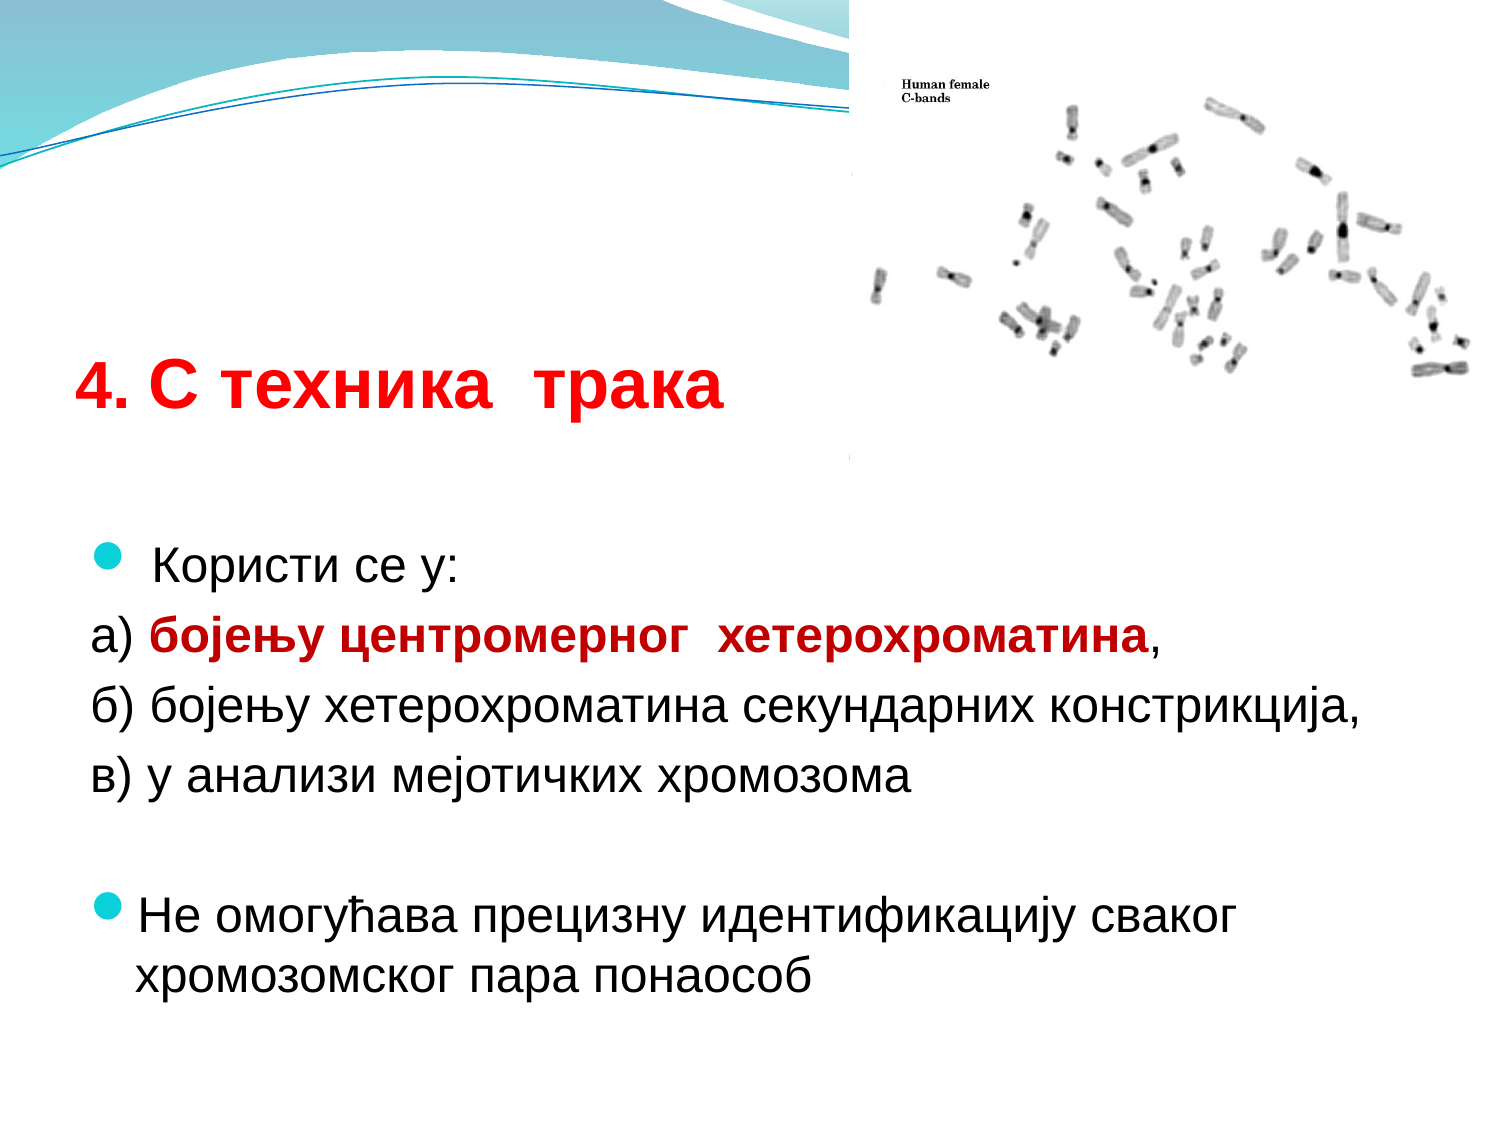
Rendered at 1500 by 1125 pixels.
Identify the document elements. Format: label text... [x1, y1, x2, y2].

list Користи се у: а) бојењу центромерног хетерохроматина, б) бојењу хетерохроматина секундарних констрикција, в) у анализи мејотичких хромозома Не омогућава прецизну идентификацију сваког хромозомског пара понаособ [75, 525, 1500, 1125]
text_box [849, 0, 1500, 513]
title 4. С техника трака [75, 187, 750, 423]
